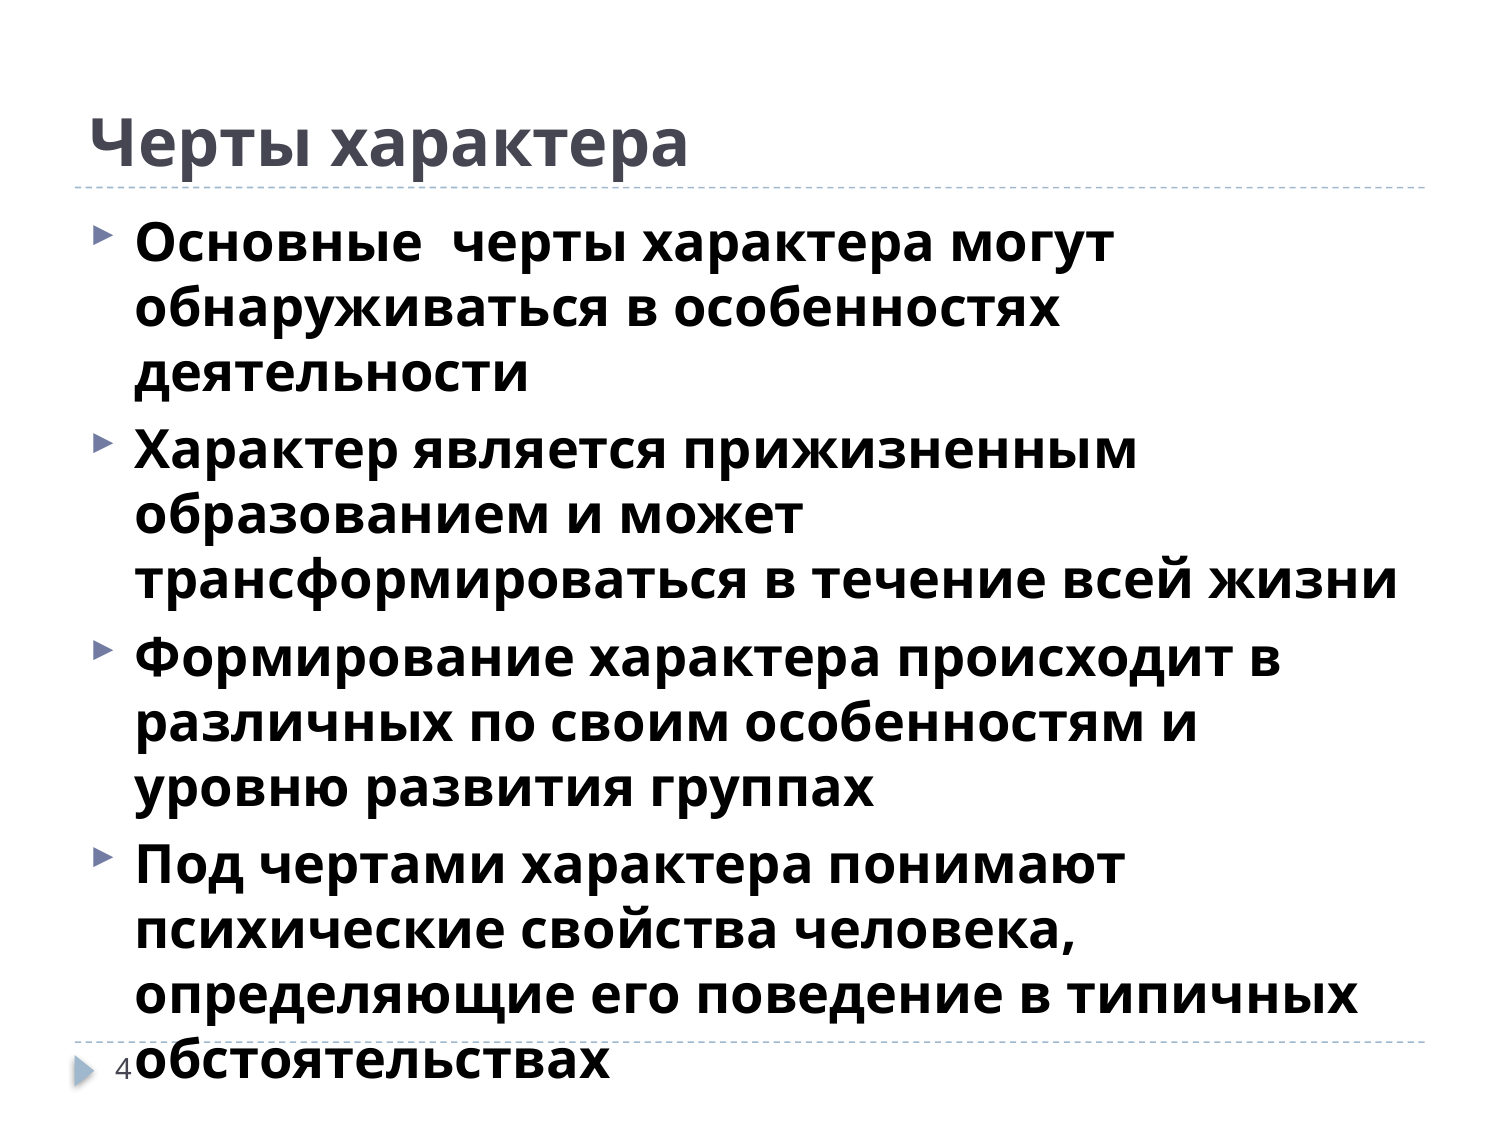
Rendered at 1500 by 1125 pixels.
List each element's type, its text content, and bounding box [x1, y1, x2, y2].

list Основные черты характера могут обнаруживаться в особенностях деятельности Характер является прижизненным образованием и может трансформироваться в течение всей жизни Формирование характера происходит в различных по своим особенностям и уровню развития группах Под чертами характера понимают психические свойства человека, определяющие его поведение в типичных обстоятельствах [75, 200, 1425, 1010]
title Черты характера [75, 24, 1425, 188]
slide_number 4 [100, 1042, 426, 1103]
